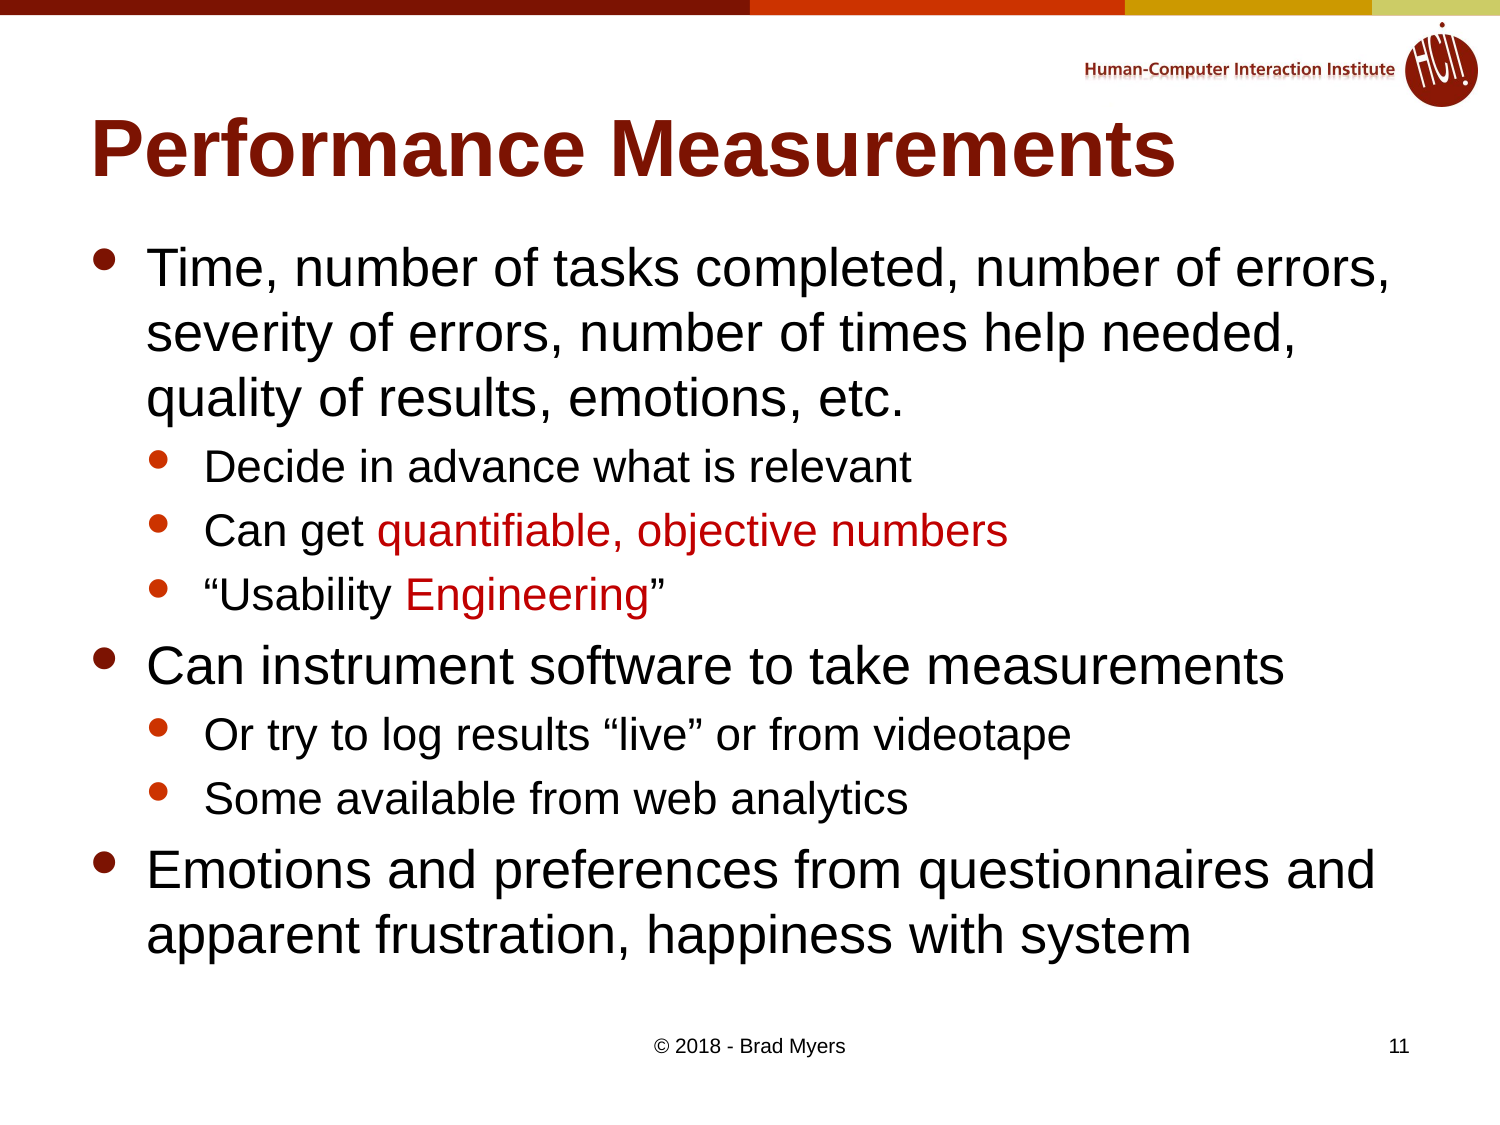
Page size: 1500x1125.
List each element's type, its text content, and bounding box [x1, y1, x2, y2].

list Time, number of tasks completed, number of errors, severity of errors, number of times help needed, quality of results, emotions, etc. Decide in advance what is relevant Can get quantifiable, objective numbers “Usability Engineering” Can instrument software to take measurements Or try to log results “live” or from videotape Some available from web analytics Emotions and preferences from questionnaires and apparent frustration, happiness with system [74, 224, 1426, 949]
footer © 2018 - Brad Myers [512, 1024, 988, 1101]
title Performance Measurements [74, 19, 1313, 201]
picture [1313, 22, 1478, 107]
slide_number 11 [1074, 1024, 1426, 1101]
